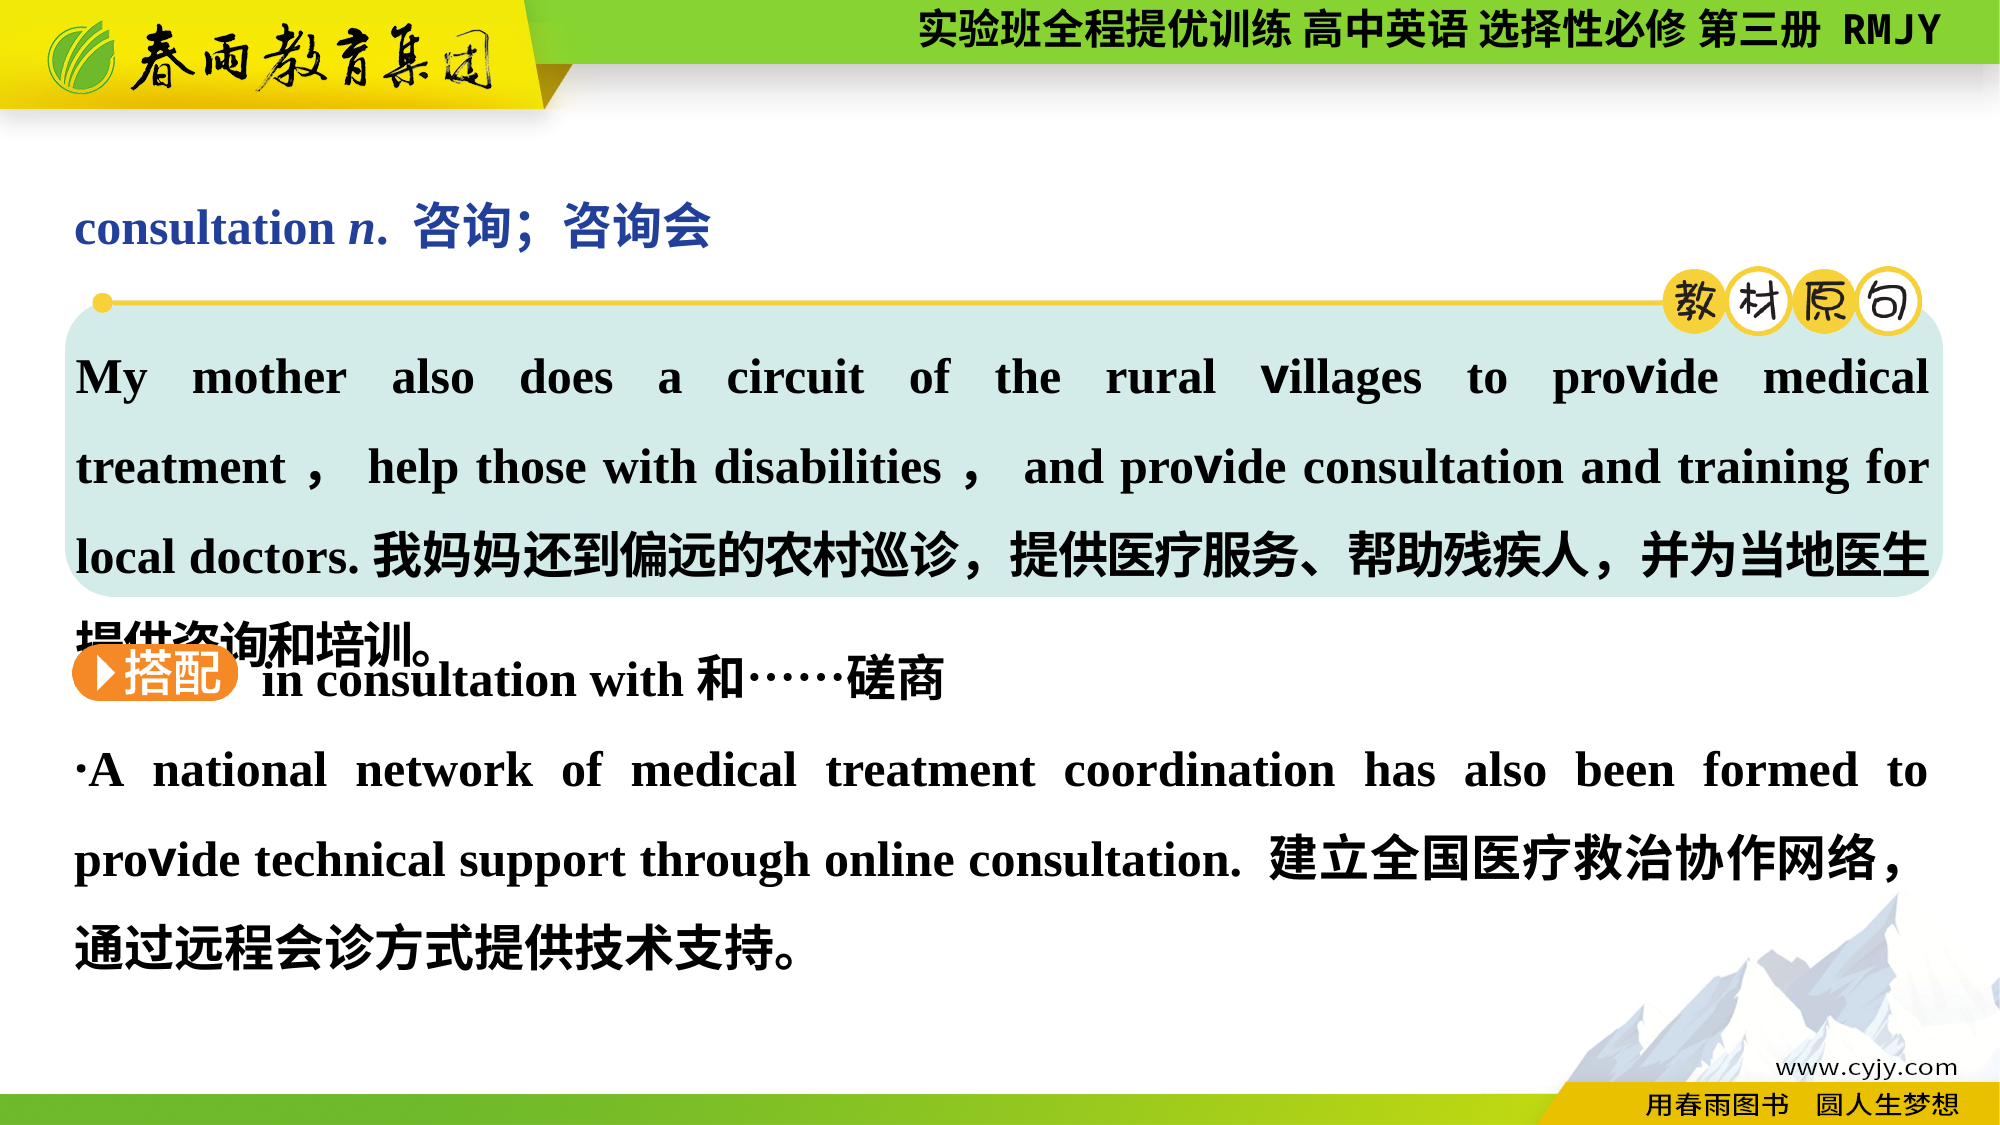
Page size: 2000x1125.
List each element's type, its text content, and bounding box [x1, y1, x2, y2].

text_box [92, 266, 1923, 365]
list consultation n. 咨询；咨询会 [59, 157, 1944, 252]
text_box My mother also does a circuit of the rural villages to provide medical treatment，help those with disabilities，and provide consultation and training for local doctors.我妈妈还到偏远的农村巡诊，提供医疗服务、帮助残疾人，并为当地医生提供咨询和培训。 [60, 305, 1945, 681]
text_box in consultation with和……磋商 ·A national network of medical treatment coordination has also been formed to provide technical support through online consultation. 建立全国医疗救治协作网络，通过远程会诊方式提供技术支持。 [59, 609, 1944, 984]
picture [0, 0, 2000, 1125]
